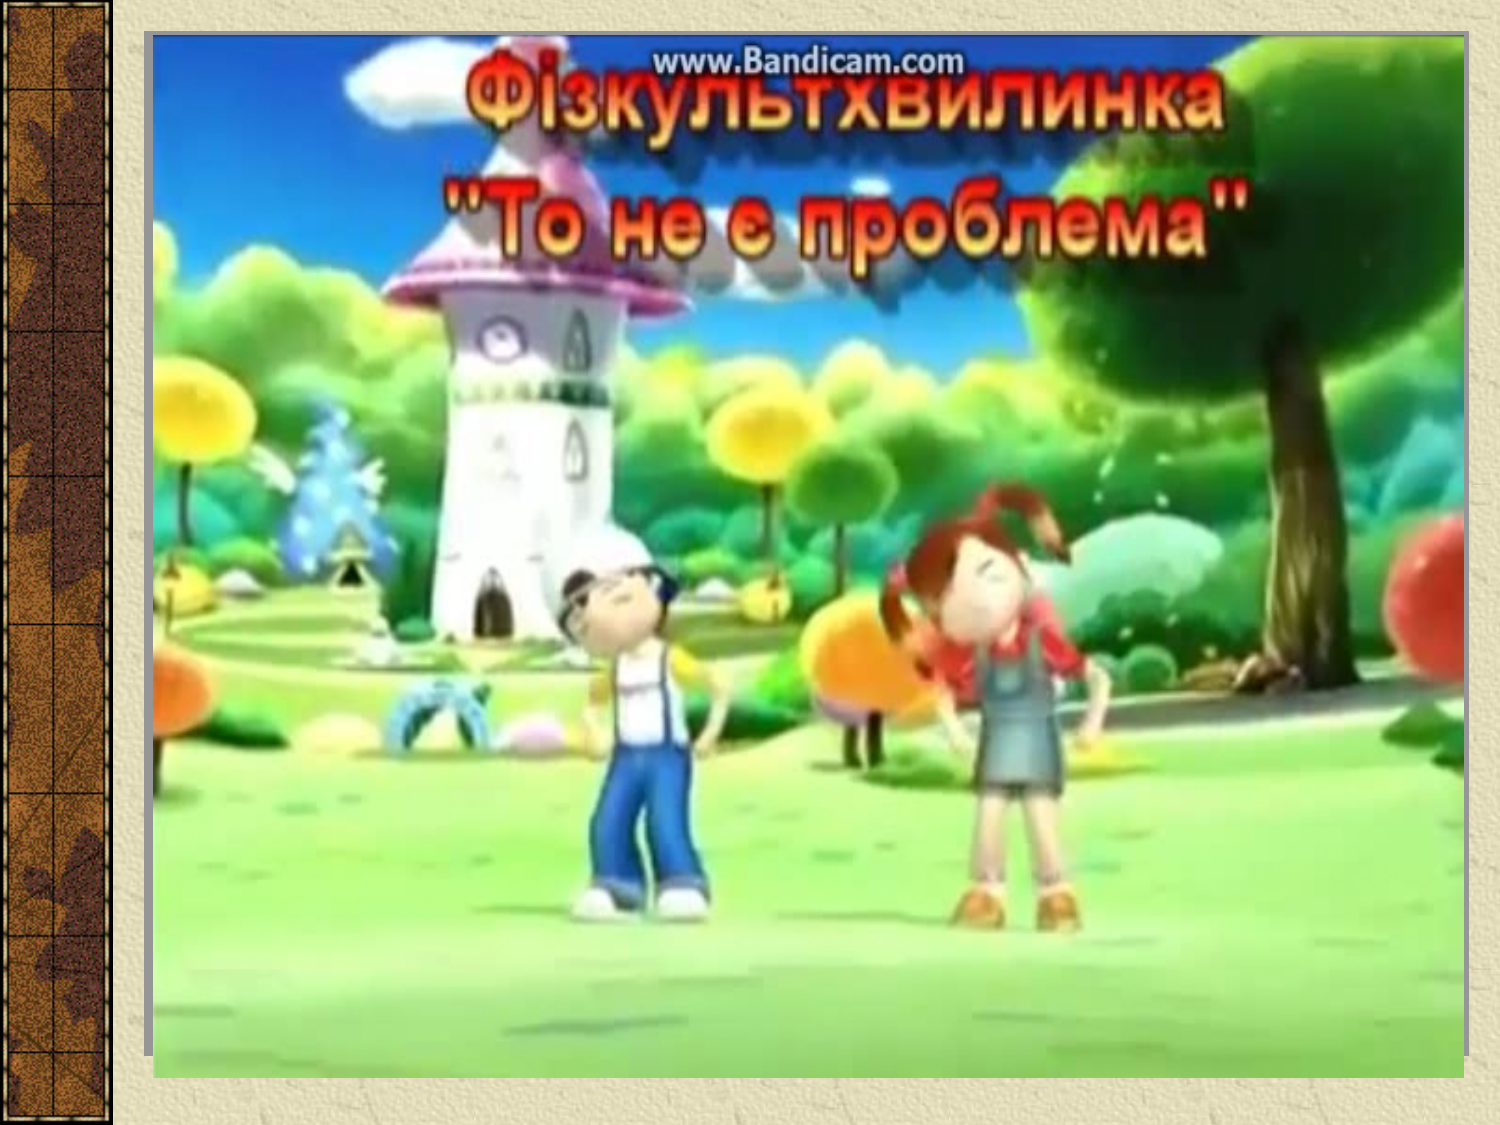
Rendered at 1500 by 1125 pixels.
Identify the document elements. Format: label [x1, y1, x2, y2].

picture [0, 0, 1500, 1125]
text_box [152, 34, 1466, 1079]
